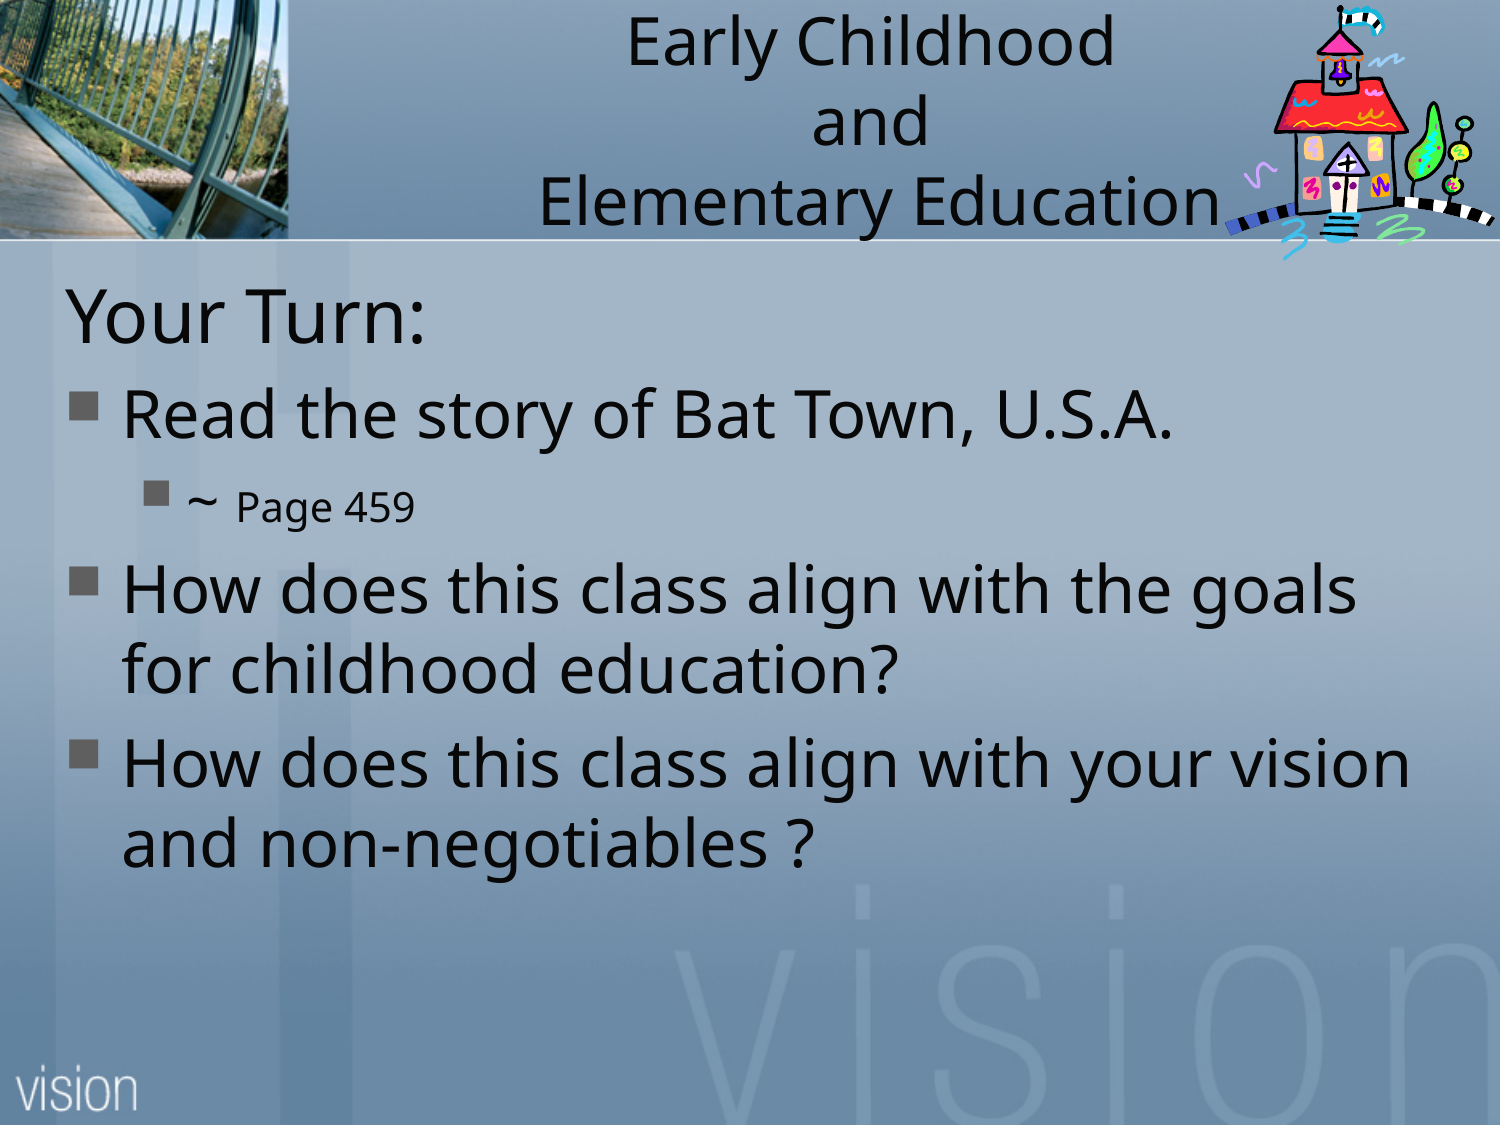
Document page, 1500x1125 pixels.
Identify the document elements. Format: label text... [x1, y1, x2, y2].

title Early Childhood and Elementary Education [299, 30, 1214, 207]
picture [0, 0, 1500, 1125]
list Your Turn: Read the story of Bat Town, U.S.A. ~ Page 459 How does this class align with the goals for childhood education? How does this class align with your vision and non-negotiables ? [49, 261, 1462, 1095]
